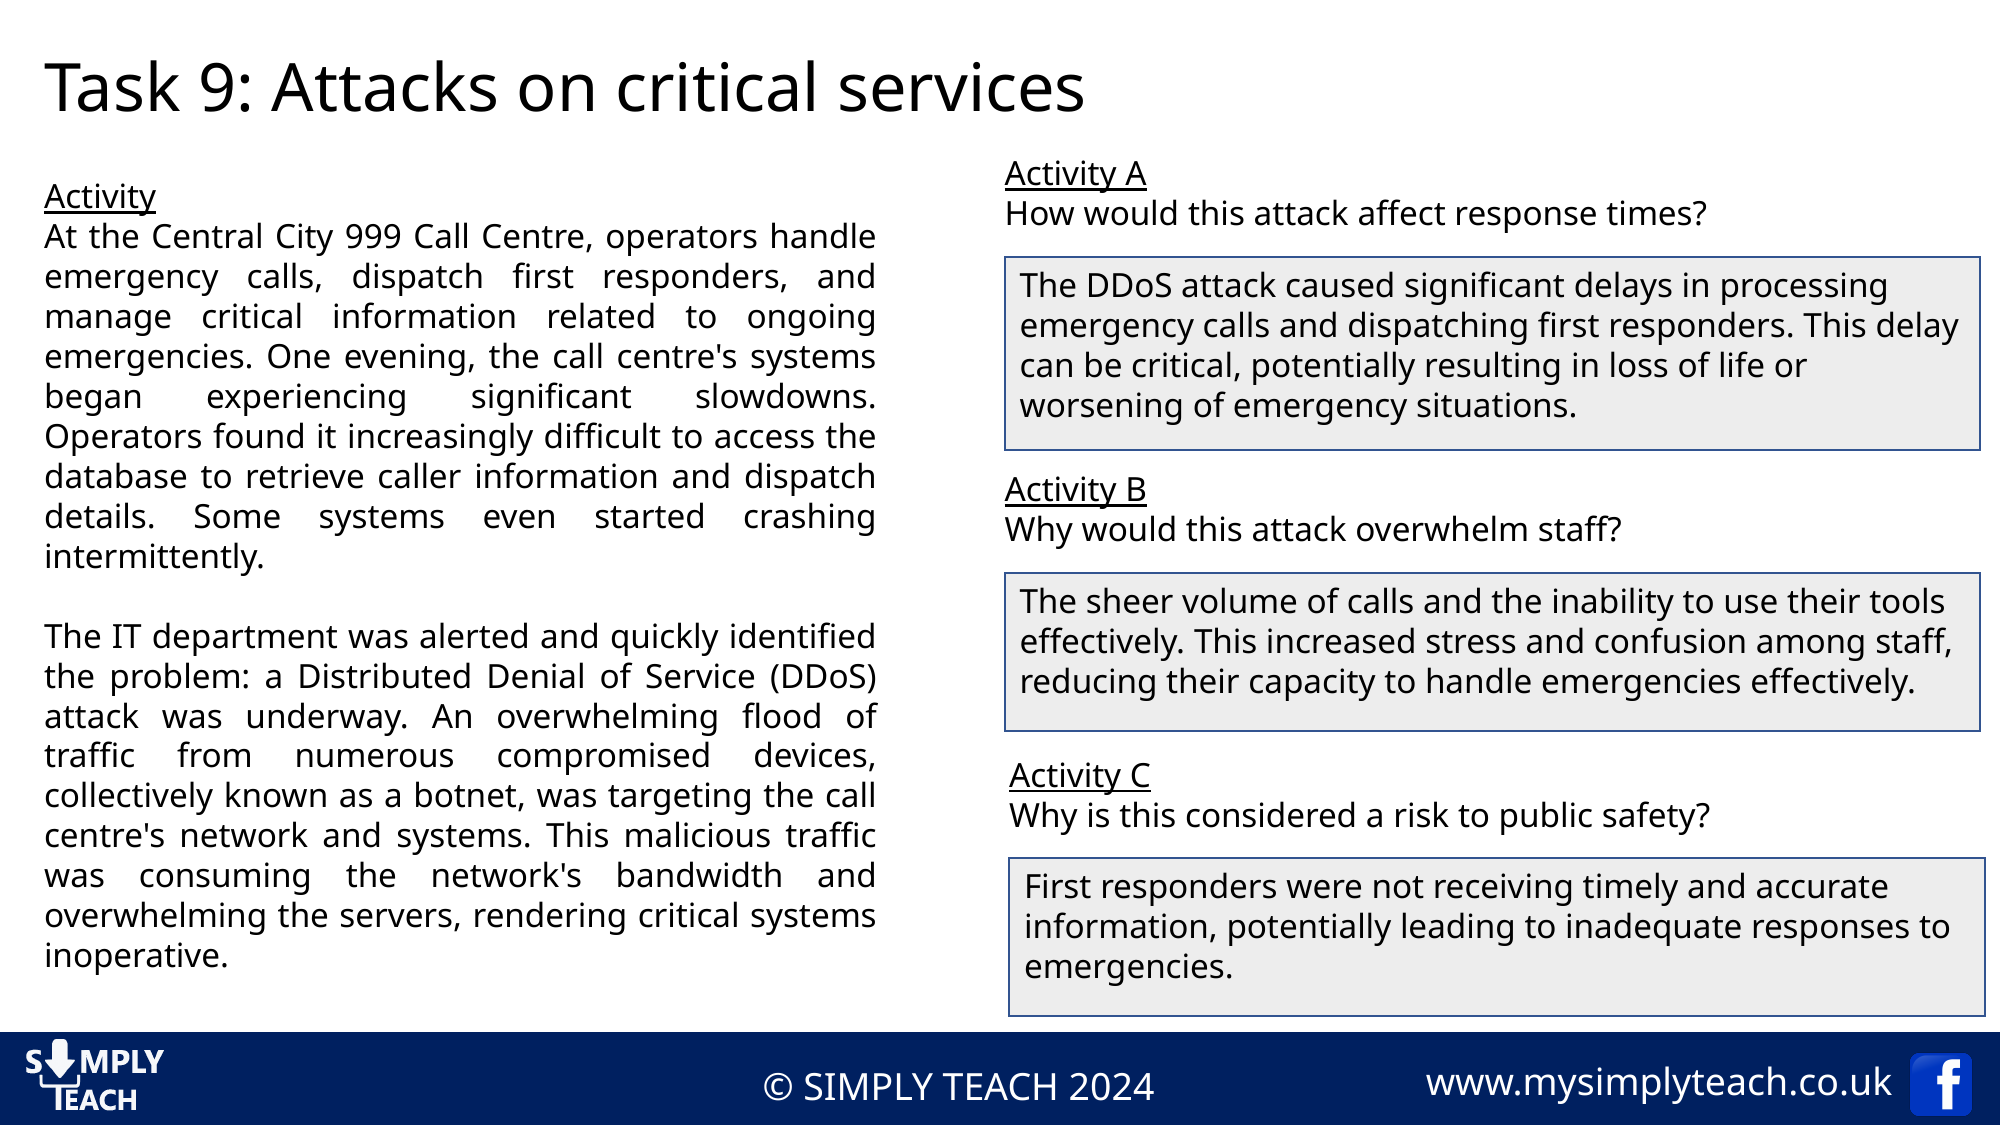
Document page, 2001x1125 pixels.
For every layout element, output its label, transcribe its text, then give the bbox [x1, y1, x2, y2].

text_box Activity B Why would this attack overwhelm staff? [989, 461, 1970, 556]
text_box © SIMPLY TEACH 2024 [621, 1055, 1296, 1115]
text_box www.mysimplyteach.co.uk [1411, 1050, 1907, 1111]
text_box [0, 1032, 2000, 1125]
text_box The sheer volume of calls and the inability to use their tools effectively. This increased stress and confusion among staff, reducing their capacity to handle emergencies effectively. [1004, 572, 1981, 732]
text_box Activity At the Central City 999 Call Centre, operators handle emergency calls, dispatch first responders, and manage critical information related to ongoing emergencies. One evening, the call centre's systems began experiencing significant slowdowns. Operators found it increasingly difficult to access the database to retrieve caller information and dispatch details. Some systems even started crashing intermittently. The IT department was alerted and quickly identified the problem: a Distributed Denial of Service (DDoS) attack was underway. An overwhelming flood of traffic from numerous compromised devices, collectively known as a botnet, was targeting the call centre's network and systems. This malicious traffic was consuming the network's bandwidth and overwhelming the servers, rendering critical systems inoperative. [29, 168, 893, 982]
text_box The DDoS attack caused significant delays in processing emergency calls and dispatching first responders. This delay can be critical, potentially resulting in loss of life or worsening of emergency situations. [1004, 256, 1981, 451]
text_box Activity A How would this attack affect response times? [989, 144, 1970, 240]
text_box Activity C Why is this considered a risk to public safety? [994, 746, 1974, 842]
picture [15, 1033, 182, 1122]
text_box First responders were not receiving timely and accurate information, potentially leading to inadequate responses to emergencies. [1008, 857, 1986, 1017]
picture [1907, 1050, 1976, 1119]
text_box Task 9: Attacks on critical services [29, 37, 1619, 133]
